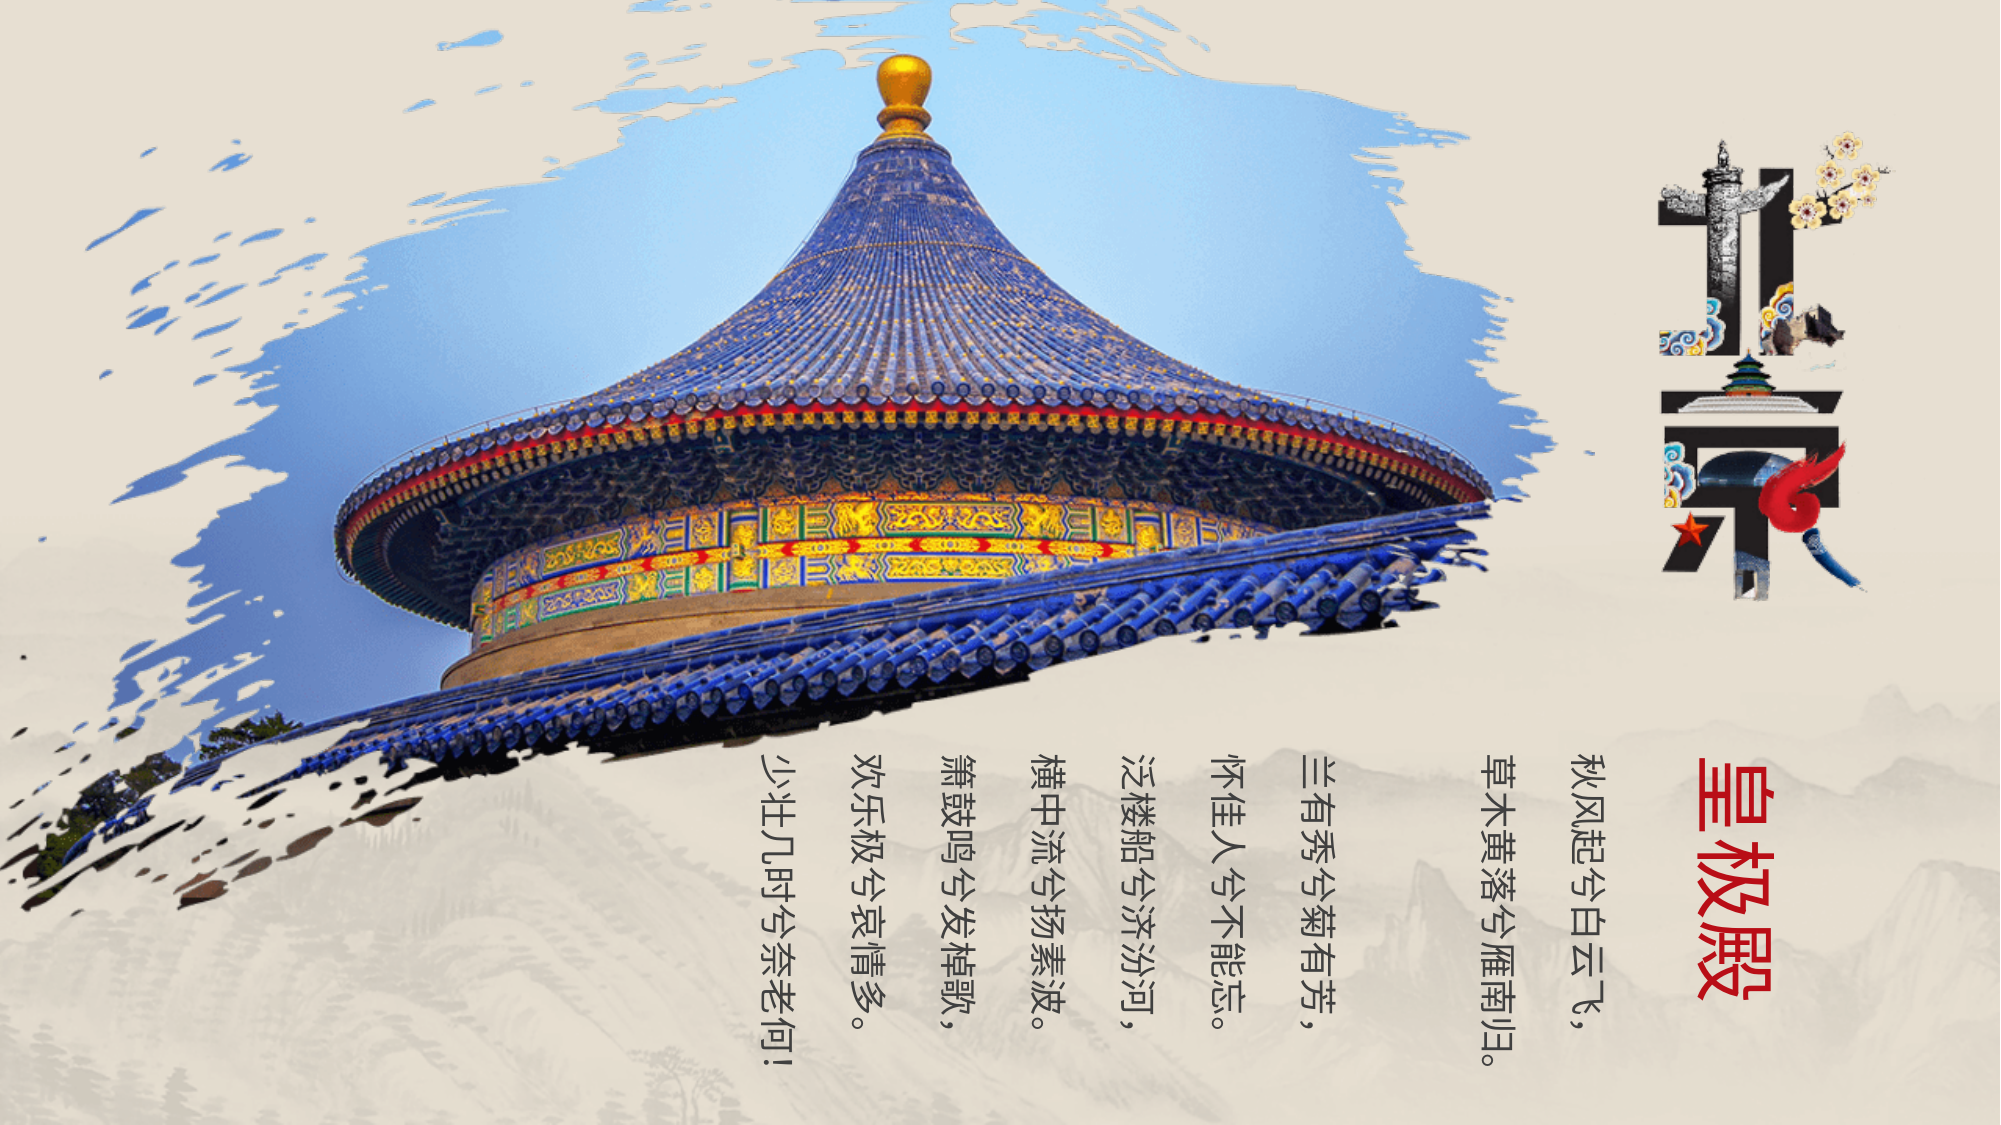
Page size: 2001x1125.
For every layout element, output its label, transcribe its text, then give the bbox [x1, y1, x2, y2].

text_box 秋风起兮白云飞，草木黄落兮雁南归。 兰有秀兮菊有芳，怀佳人兮不能忘。 泛楼船兮济汾河，横中流兮扬素波。 箫鼓鸣兮发棹歌，欢乐极兮哀情多。 少壮几时兮奈老何！ [816, 739, 1665, 1084]
picture [0, 0, 2000, 1125]
text_box 皇极殿 [1665, 739, 1796, 1064]
